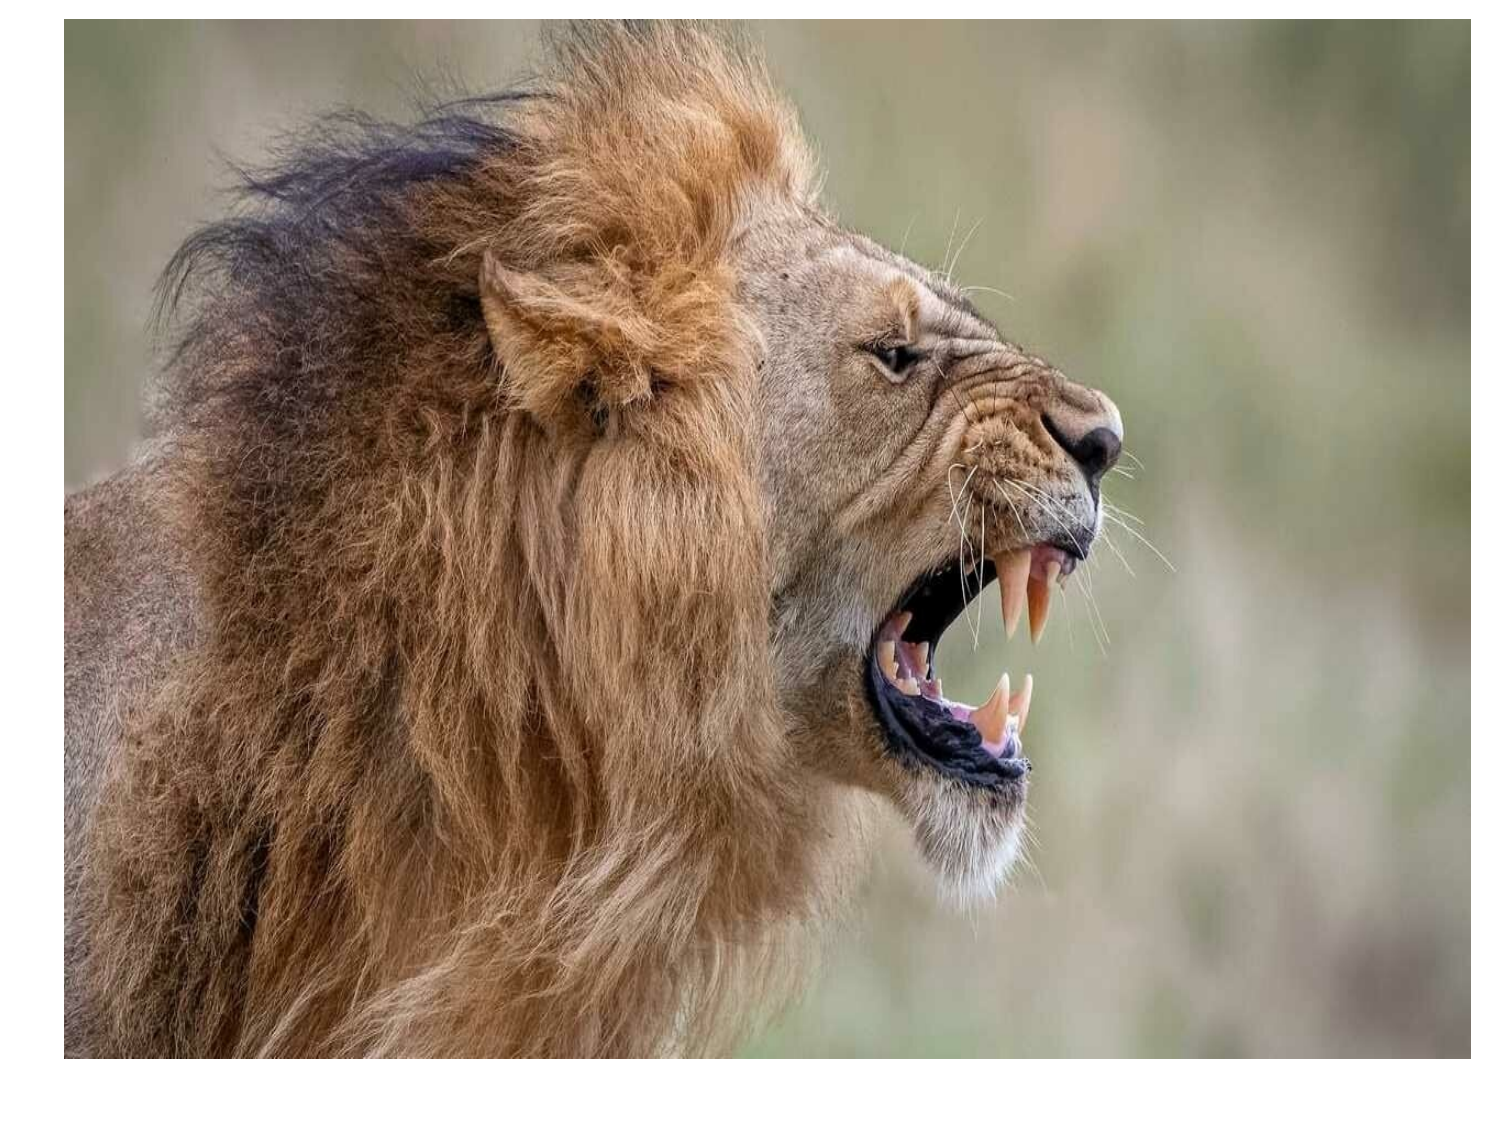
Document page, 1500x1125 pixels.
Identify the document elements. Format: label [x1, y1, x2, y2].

picture [64, 18, 1471, 1059]
